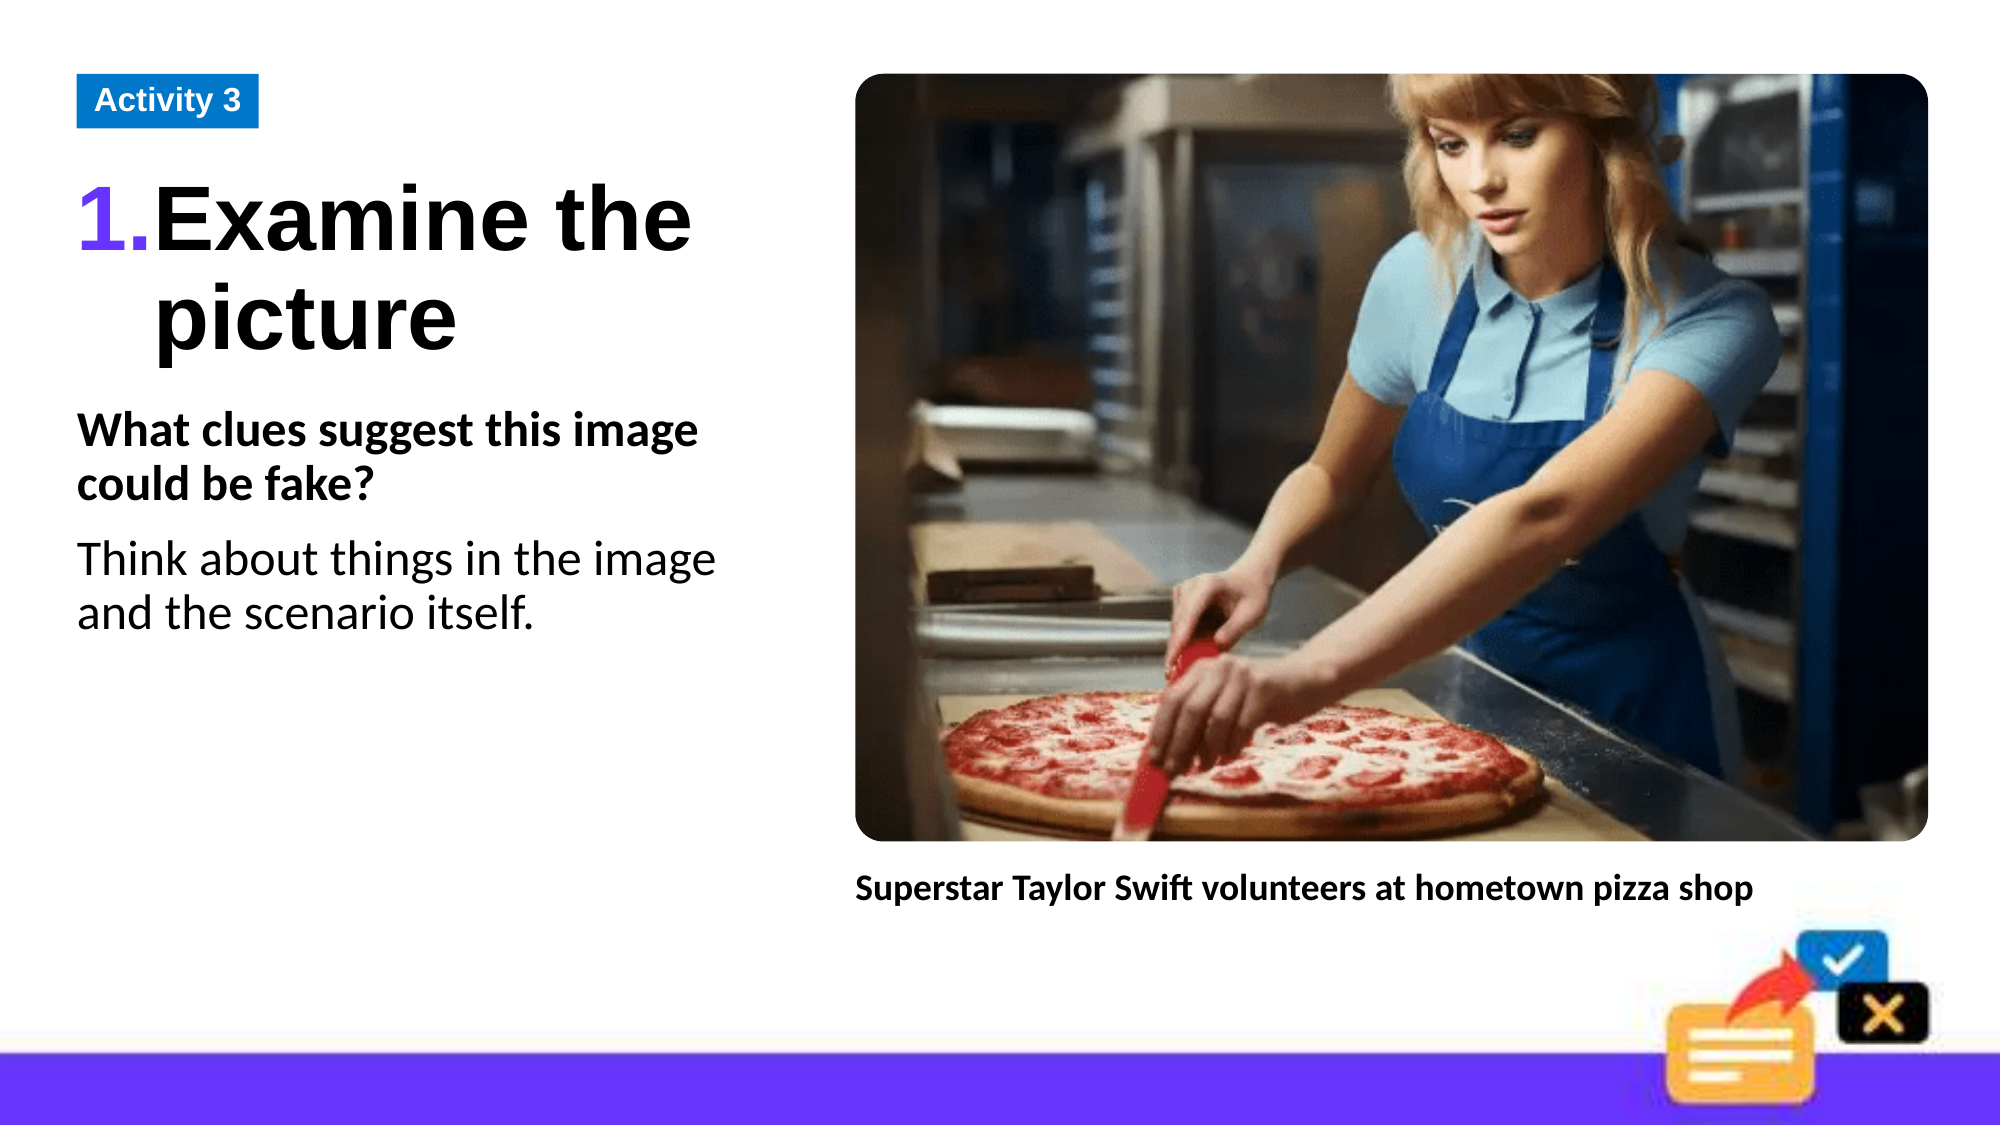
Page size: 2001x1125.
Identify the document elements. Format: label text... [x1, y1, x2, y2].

text_box Activity 3 [76, 73, 259, 129]
picture [0, 0, 2000, 1125]
text_box Superstar Taylor Swift volunteers at hometown pizza shop [855, 862, 1793, 943]
text_box Examine the picture [76, 171, 716, 383]
text_box What clues suggest this image could be fake? Think about things in the image and the scenario itself. [76, 403, 767, 827]
